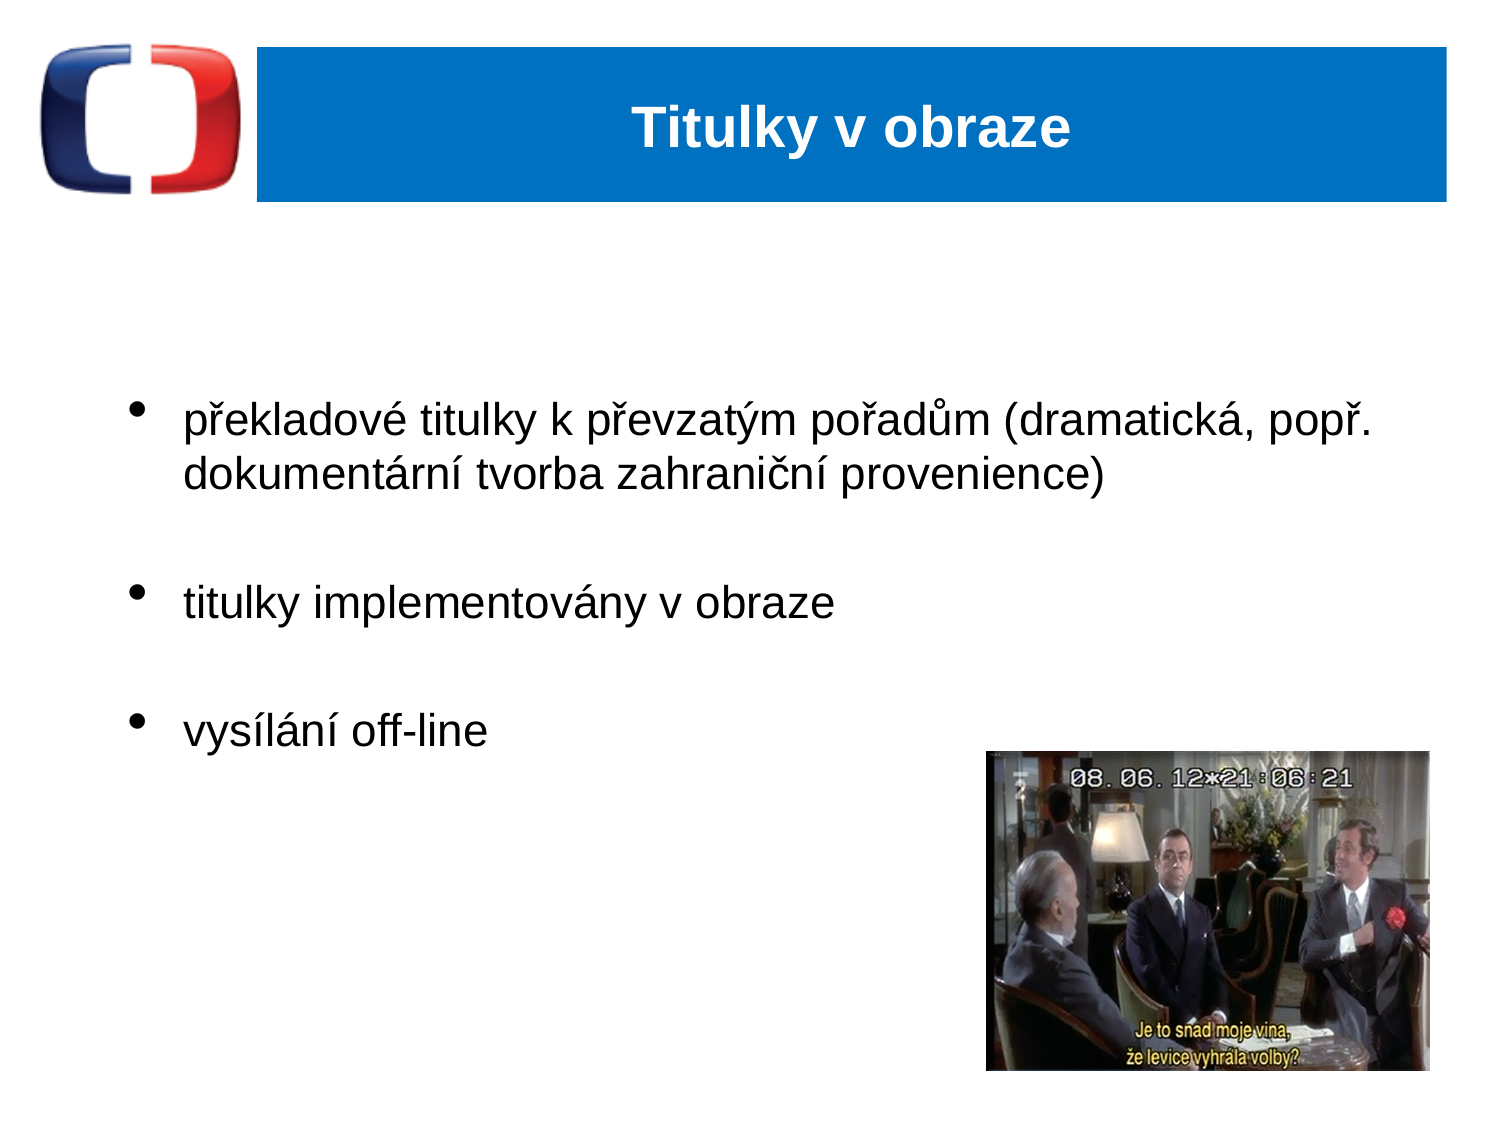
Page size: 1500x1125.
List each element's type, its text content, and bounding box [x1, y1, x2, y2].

picture [31, 42, 257, 198]
list překladové titulky k převzatým pořadům (dramatická, popř. dokumentární tvorba zahraniční provenience) titulky implementovány v obraze vysílání off-line [111, 302, 1390, 870]
text_box Titulky v obraze [259, 47, 1447, 202]
picture [985, 751, 1430, 1071]
